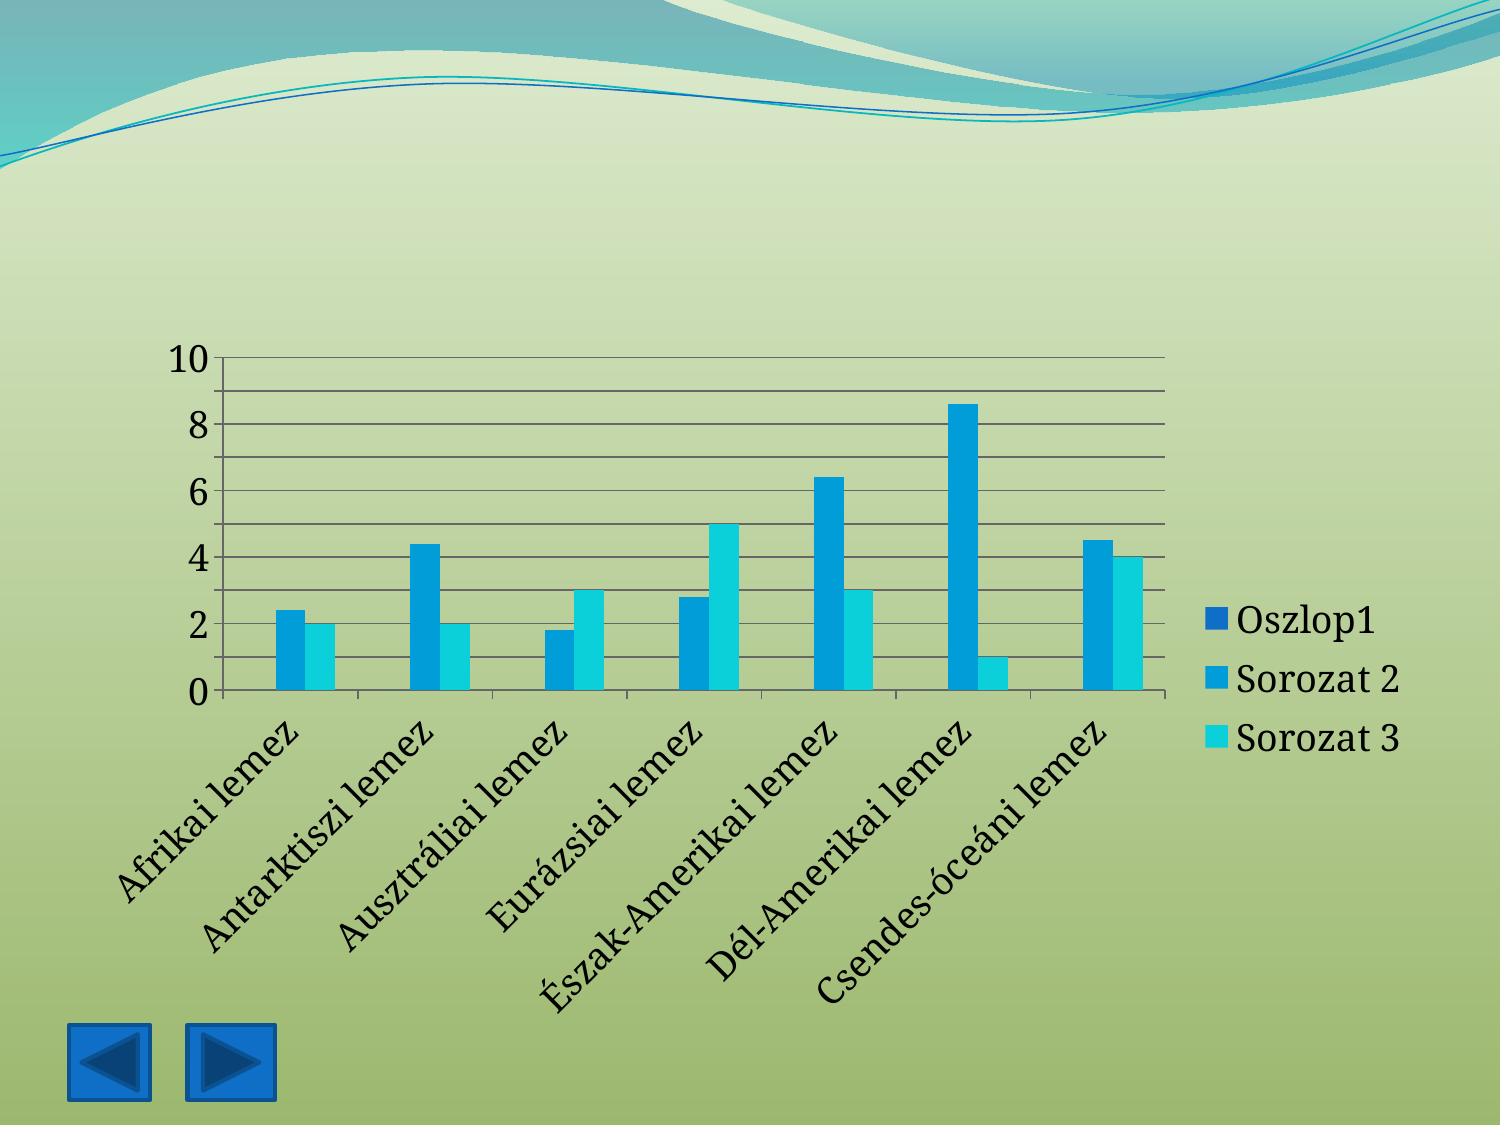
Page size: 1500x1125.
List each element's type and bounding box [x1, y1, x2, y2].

chart [74, 317, 1426, 1038]
text_box [185, 1051, 277, 1102]
text_box [67, 1041, 152, 1102]
